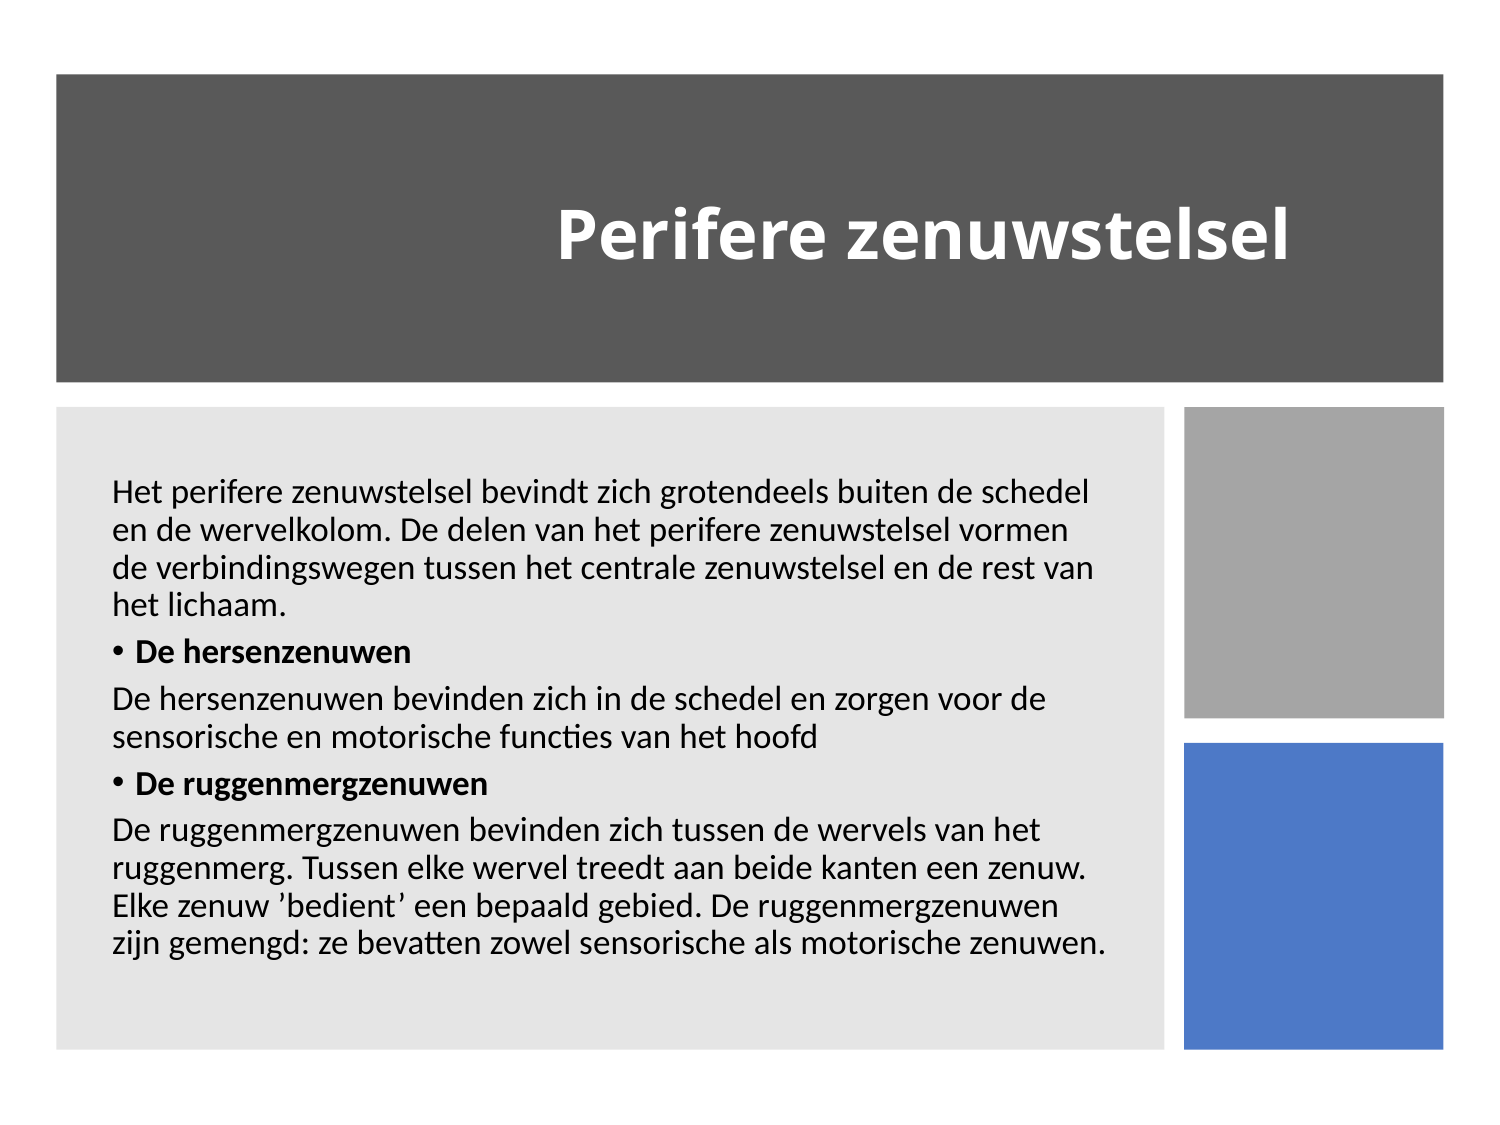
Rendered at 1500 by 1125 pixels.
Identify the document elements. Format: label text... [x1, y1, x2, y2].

text_box [1183, 406, 1445, 719]
text_box [55, 73, 1444, 383]
text_box [55, 406, 1165, 1051]
title Perifere zenuwstelsel [90, 120, 1403, 354]
list Het perifere zenuwstelsel bevindt zich grotendeels buiten de schedel en de wervelkolom. De delen van het perifere zenuwstelsel vormen de verbindingswegen tussen het centrale zenuwstelsel en de rest van het lichaam. De hersenzenuwen De hersenzenuwen bevinden zich in de schedel en zorgen voor de sensorische en motorische functies van het hoofd De ruggenmergzenuwen De ruggenmergzenuwen bevinden zich tussen de wervels van het ruggenmerg. Tussen elke wervel treedt aan beide kanten een zenuw. Elke zenuw ’bedient’ een bepaald gebied. De ruggenmergzenuwen zijn gemengd: ze bevatten zowel sensorische als motorische zenuwen. [97, 457, 1127, 999]
text_box [1183, 742, 1444, 1051]
